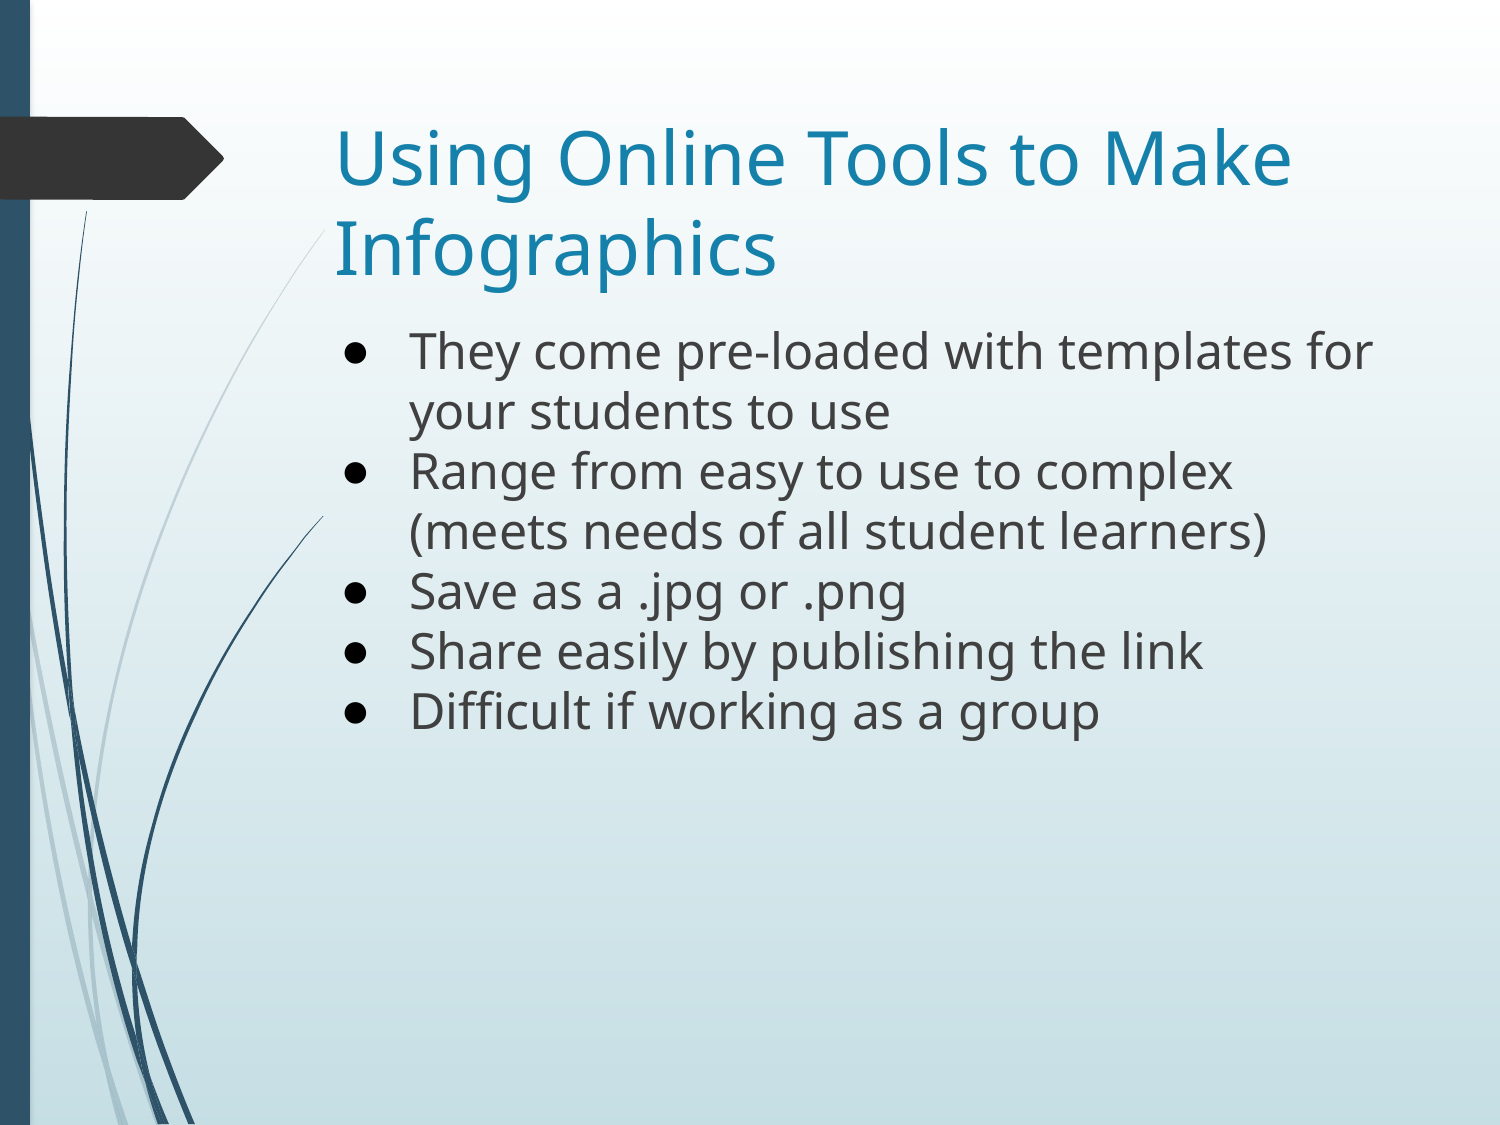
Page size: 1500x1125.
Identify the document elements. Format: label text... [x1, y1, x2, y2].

list They come pre-loaded with templates for your students to use Range from easy to use to complex (meets needs of all student learners) Save as a .jpg or .png Share easily by publishing the link Difficult if working as a group [319, 312, 1400, 970]
title Using Online Tools to Make Infographics [319, 102, 1400, 312]
